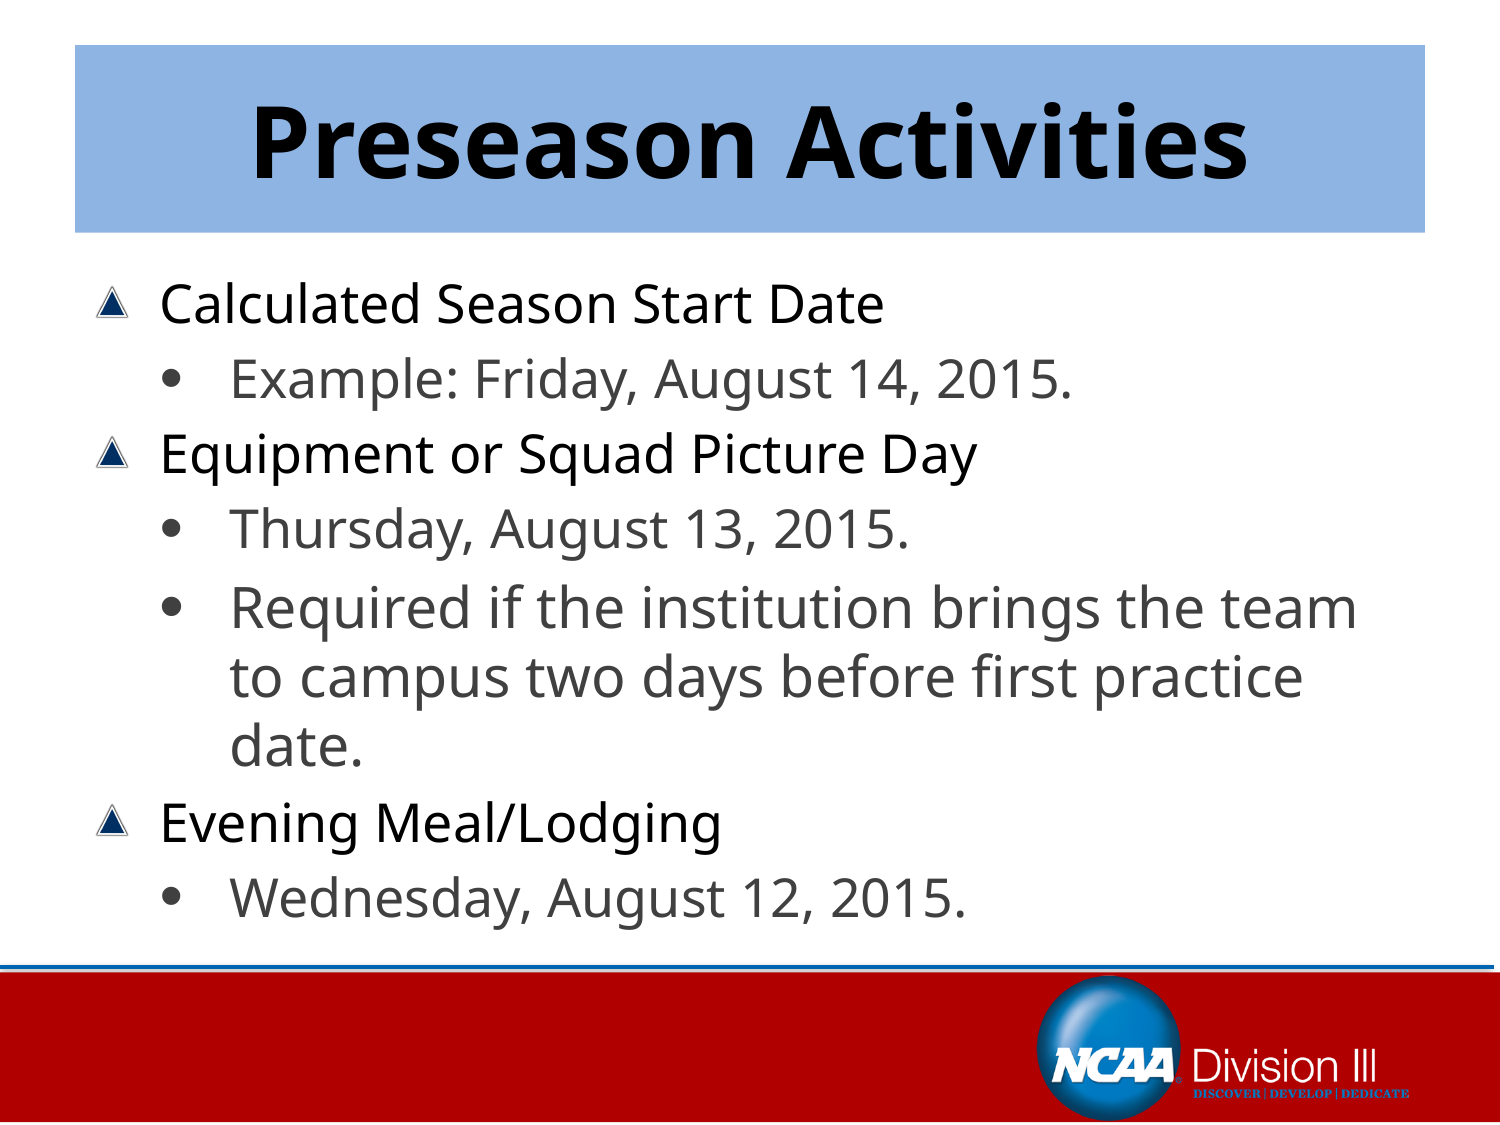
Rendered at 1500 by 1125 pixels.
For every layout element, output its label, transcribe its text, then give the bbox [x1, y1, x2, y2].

picture [1021, 947, 1423, 1125]
list Calculated Season Start Date Example: Friday, August 14, 2015. Equipment or Squad Picture Day Thursday, August 13, 2015. Required if the institution brings the team to campus two days before first practice date. Evening Meal/Lodging Wednesday, August 12, 2015. [75, 262, 1425, 941]
picture [90, 798, 134, 843]
title Preseason Activities [75, 45, 1425, 233]
picture [90, 280, 134, 325]
picture [90, 430, 134, 475]
